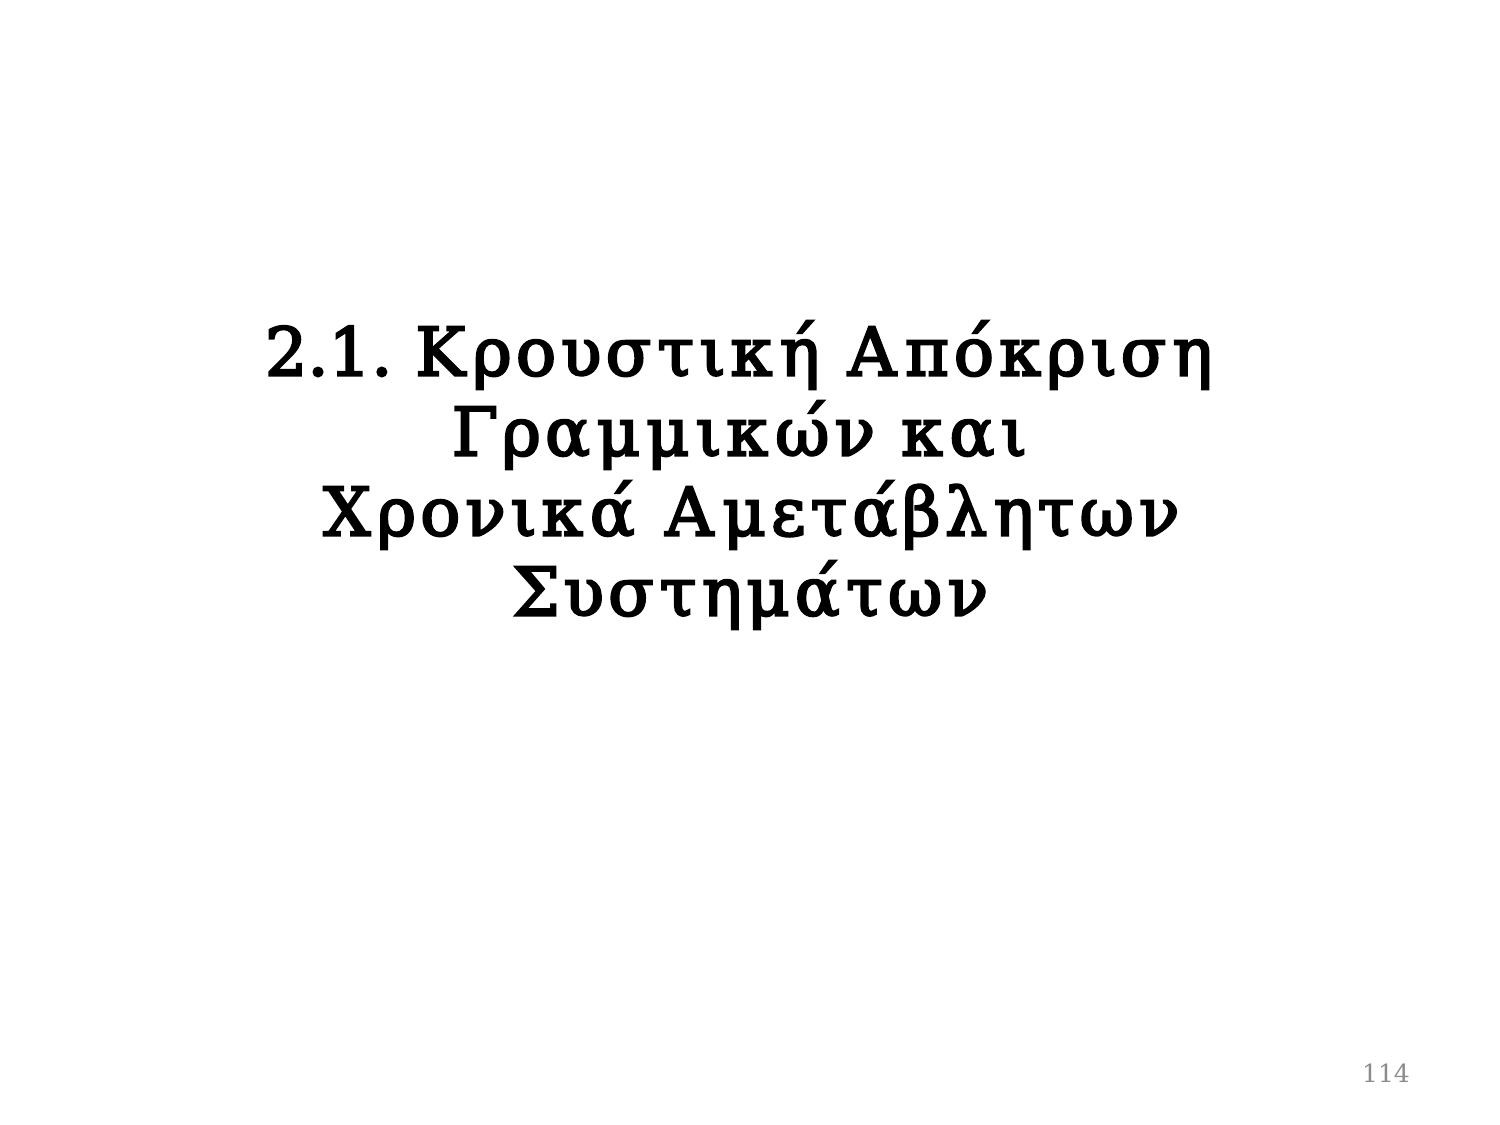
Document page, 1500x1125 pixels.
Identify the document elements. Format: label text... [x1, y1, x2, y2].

title 2.1. Κρουστική Απόκριση Γραμμικών και Χρονικά Αμετάβλητων Συστημάτων [75, 375, 1425, 563]
slide_number 114 [1074, 1042, 1425, 1103]
